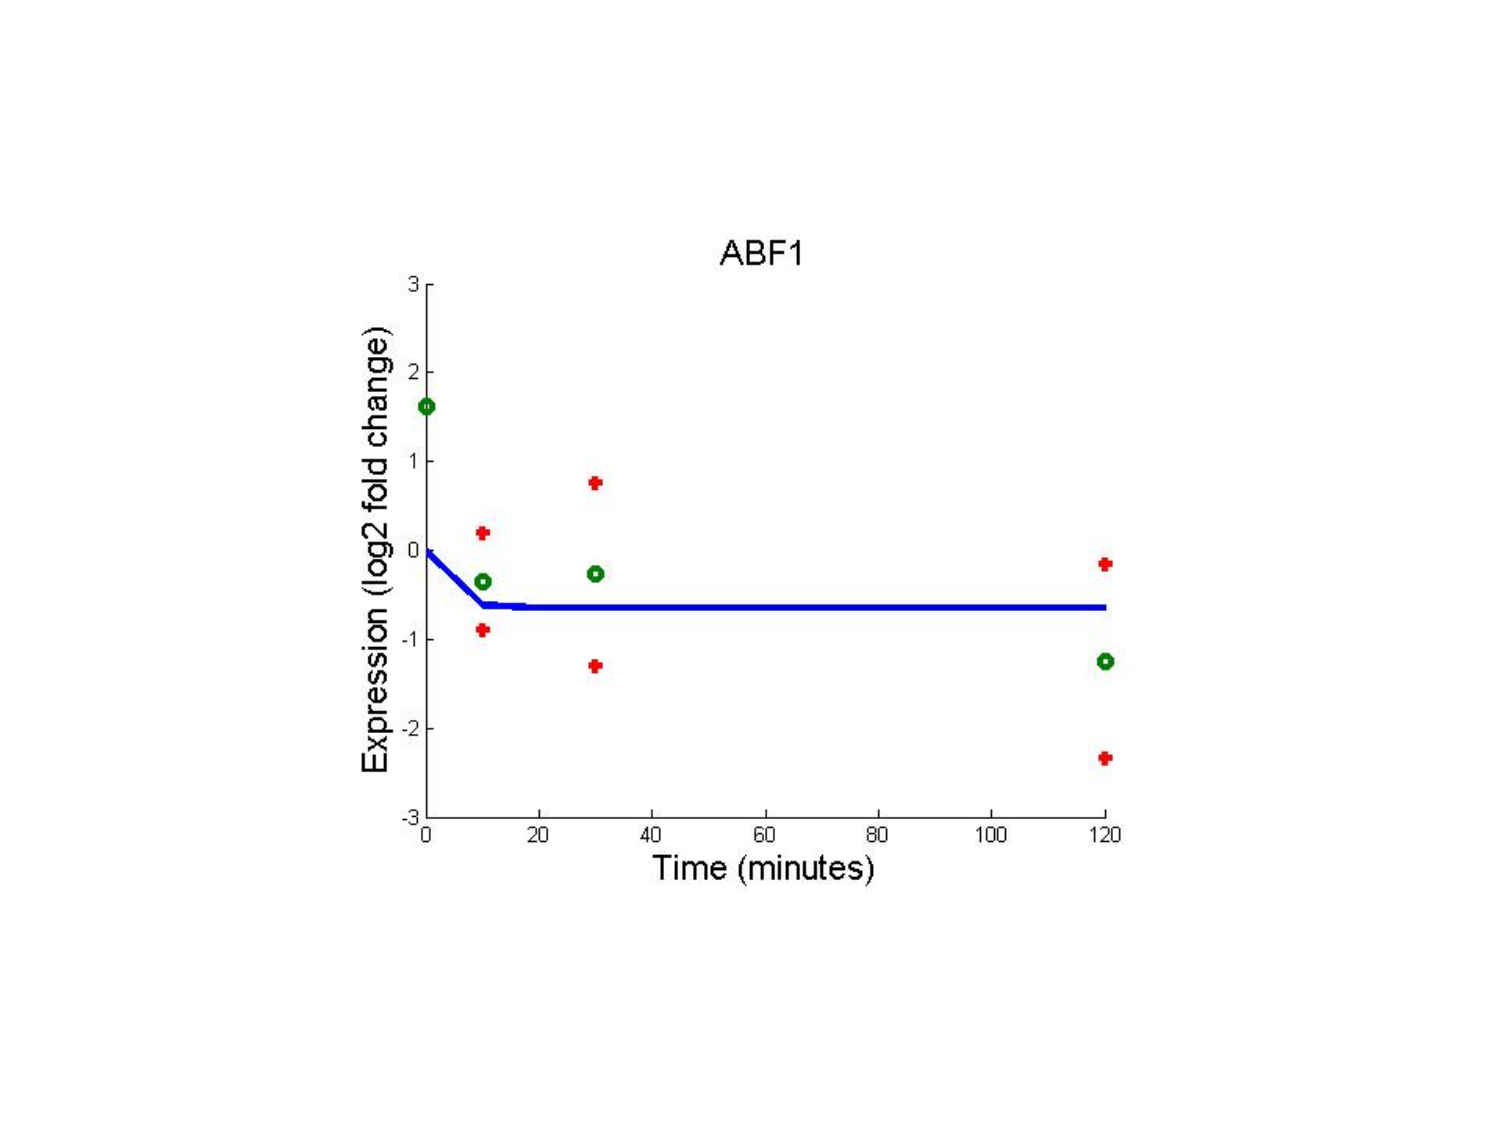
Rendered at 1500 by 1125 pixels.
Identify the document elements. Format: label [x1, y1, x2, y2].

picture [312, 234, 1188, 891]
